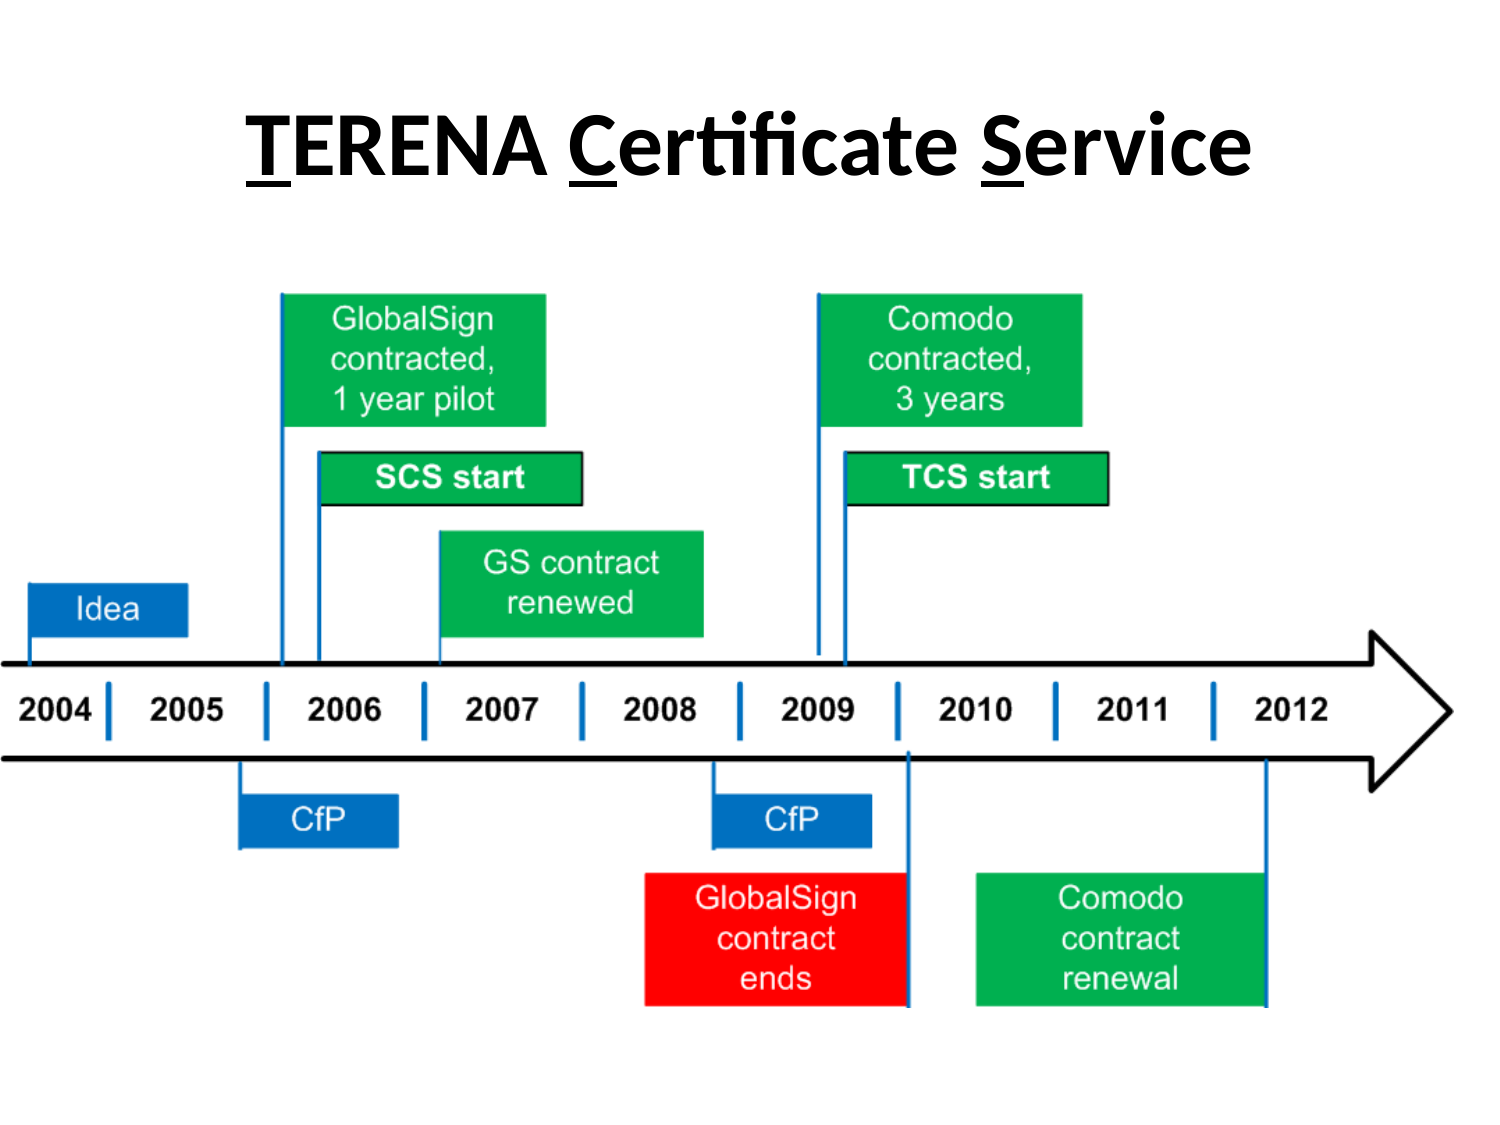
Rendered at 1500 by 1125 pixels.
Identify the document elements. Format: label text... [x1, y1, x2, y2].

picture [0, 292, 1454, 1008]
title TERENA Certificate Service [75, 45, 1425, 233]
